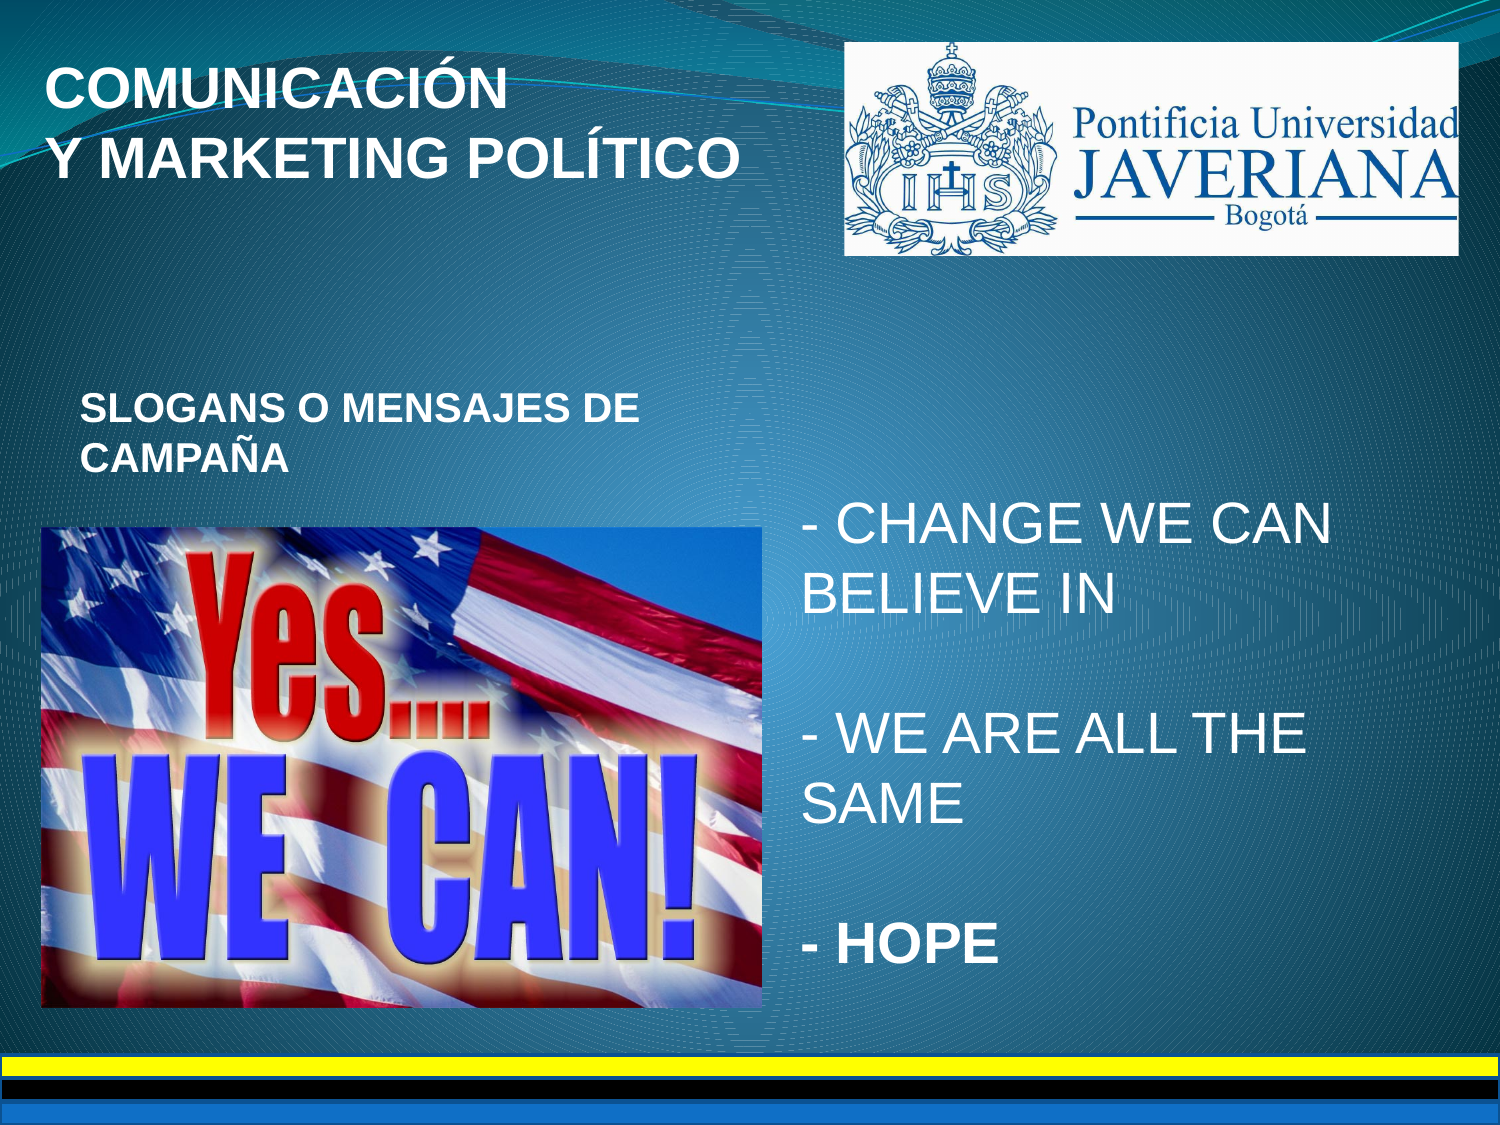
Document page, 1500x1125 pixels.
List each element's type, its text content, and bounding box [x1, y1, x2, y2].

text_box SLOGANS O MENSAJES DE CAMPAÑA [64, 373, 668, 489]
text_box [986, 373, 1471, 432]
text_box [0, 1104, 1500, 1125]
picture [844, 42, 1459, 256]
picture [40, 526, 762, 1008]
text_box [64, 326, 584, 373]
text_box COMUNICACIÓN Y MARKETING POLÍTICO [29, 42, 844, 198]
text_box [584, 302, 1471, 678]
text_box [0, 1076, 1500, 1104]
text_box - CHANGE WE CAN BELIEVE IN - WE ARE ALL THE SAME - HOPE [785, 432, 1500, 1053]
text_box [762, 529, 768, 678]
text_box [837, 43, 844, 198]
text_box [0, 1053, 1500, 1076]
